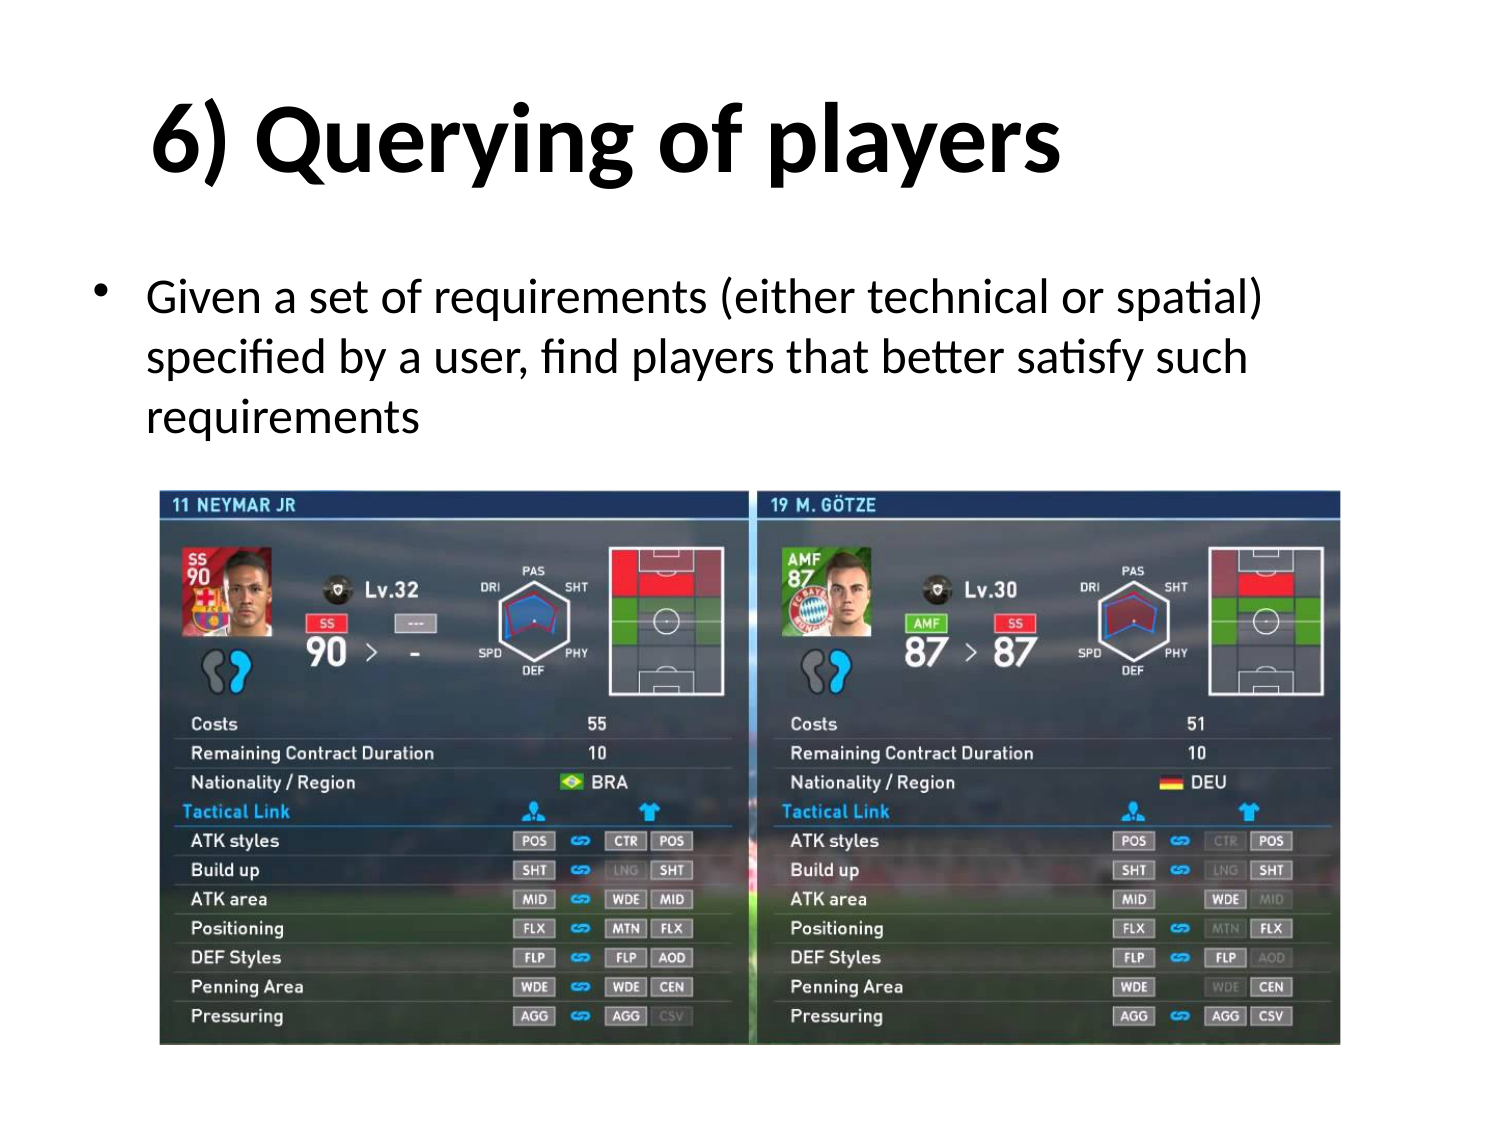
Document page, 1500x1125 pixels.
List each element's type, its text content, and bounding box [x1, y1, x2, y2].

text_box Given a set of requirements (either technical or spatial) specified by a user, find players that better satisfy such requirements [75, 263, 1425, 916]
picture [159, 489, 1341, 1045]
text_box 6) Querying of players [135, 65, 1424, 200]
